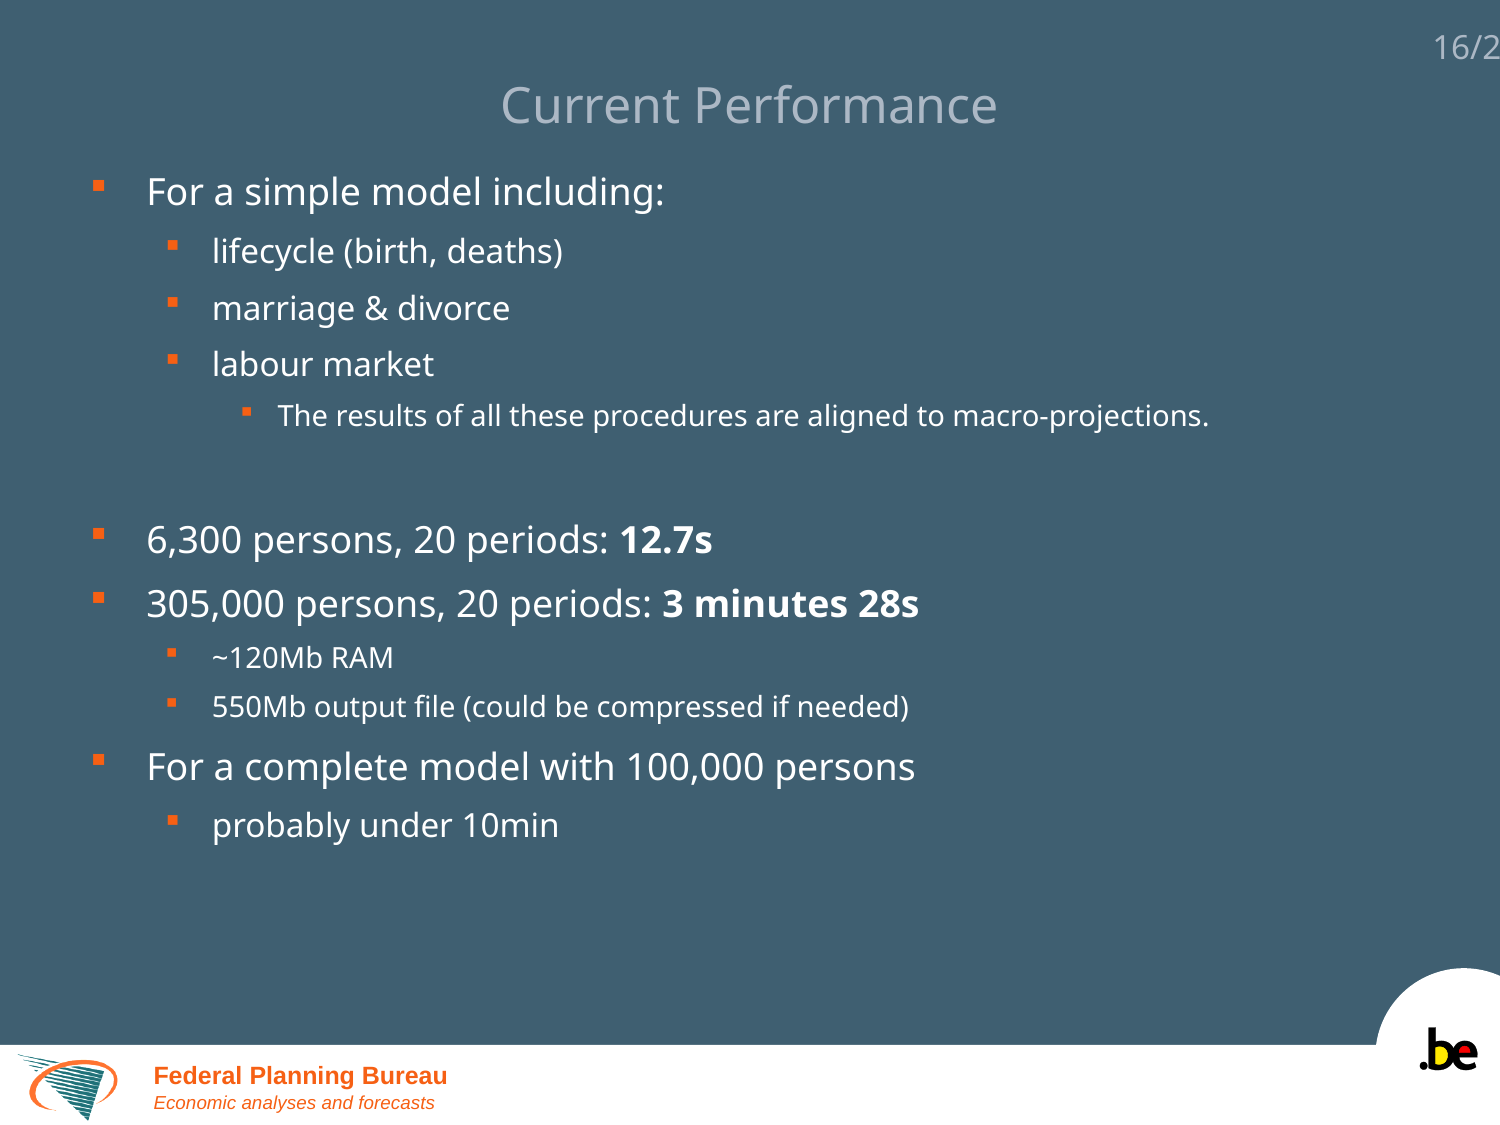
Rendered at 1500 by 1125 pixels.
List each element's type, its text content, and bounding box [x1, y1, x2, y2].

list For a simple model including: lifecycle (birth, deaths) marriage & divorce labour market The results of all these procedures are aligned to macro-projections. 6,300 persons, 20 periods: 12.7s 305,000 persons, 20 periods: 3 minutes 28s ~120Mb RAM 550Mb output file (could be compressed if needed) For a complete model with 100,000 persons probably under 10min [74, 160, 1426, 930]
title Current Performance [74, 30, 1426, 160]
